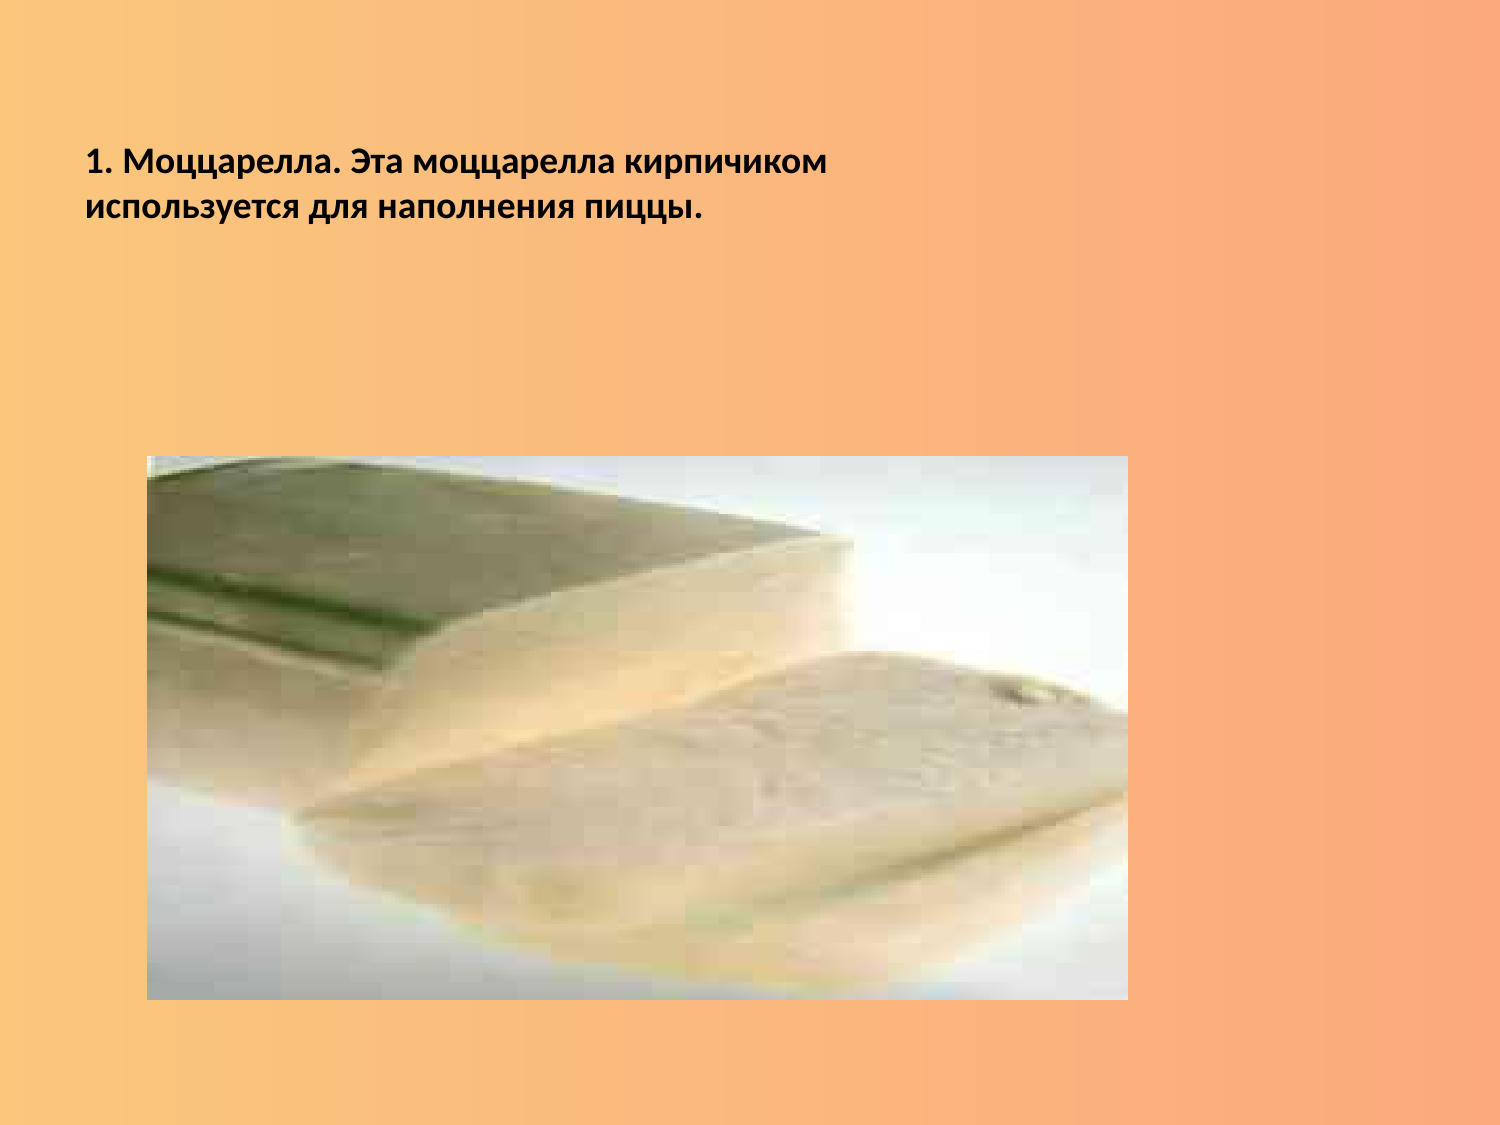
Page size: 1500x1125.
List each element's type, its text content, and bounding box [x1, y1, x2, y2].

text_box 1. Моццарелла. Эта моццарелла кирпичиком используется для наполнения пиццы. [70, 128, 973, 234]
picture [147, 455, 1129, 1000]
